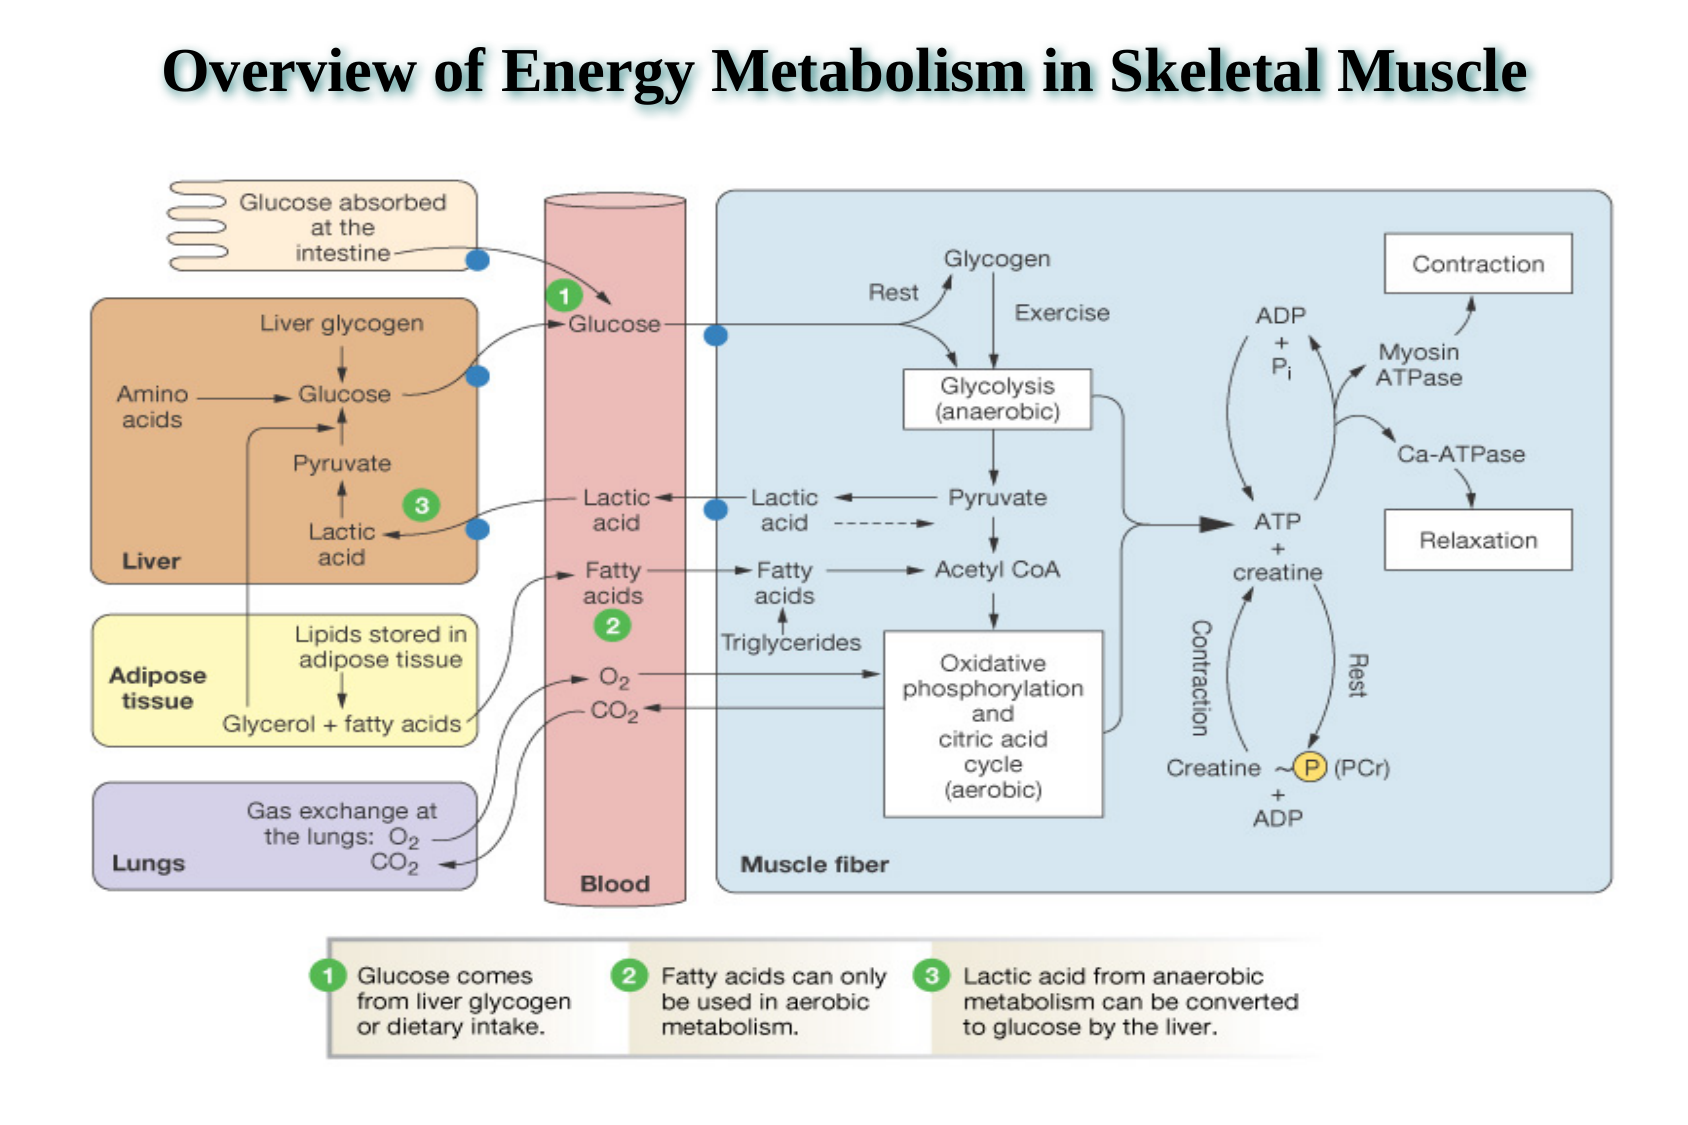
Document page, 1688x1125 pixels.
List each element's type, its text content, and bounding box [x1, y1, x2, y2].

title Overview of Energy Metabolism in Skeletal Muscle [36, 29, 1654, 113]
picture [75, 169, 1632, 1067]
